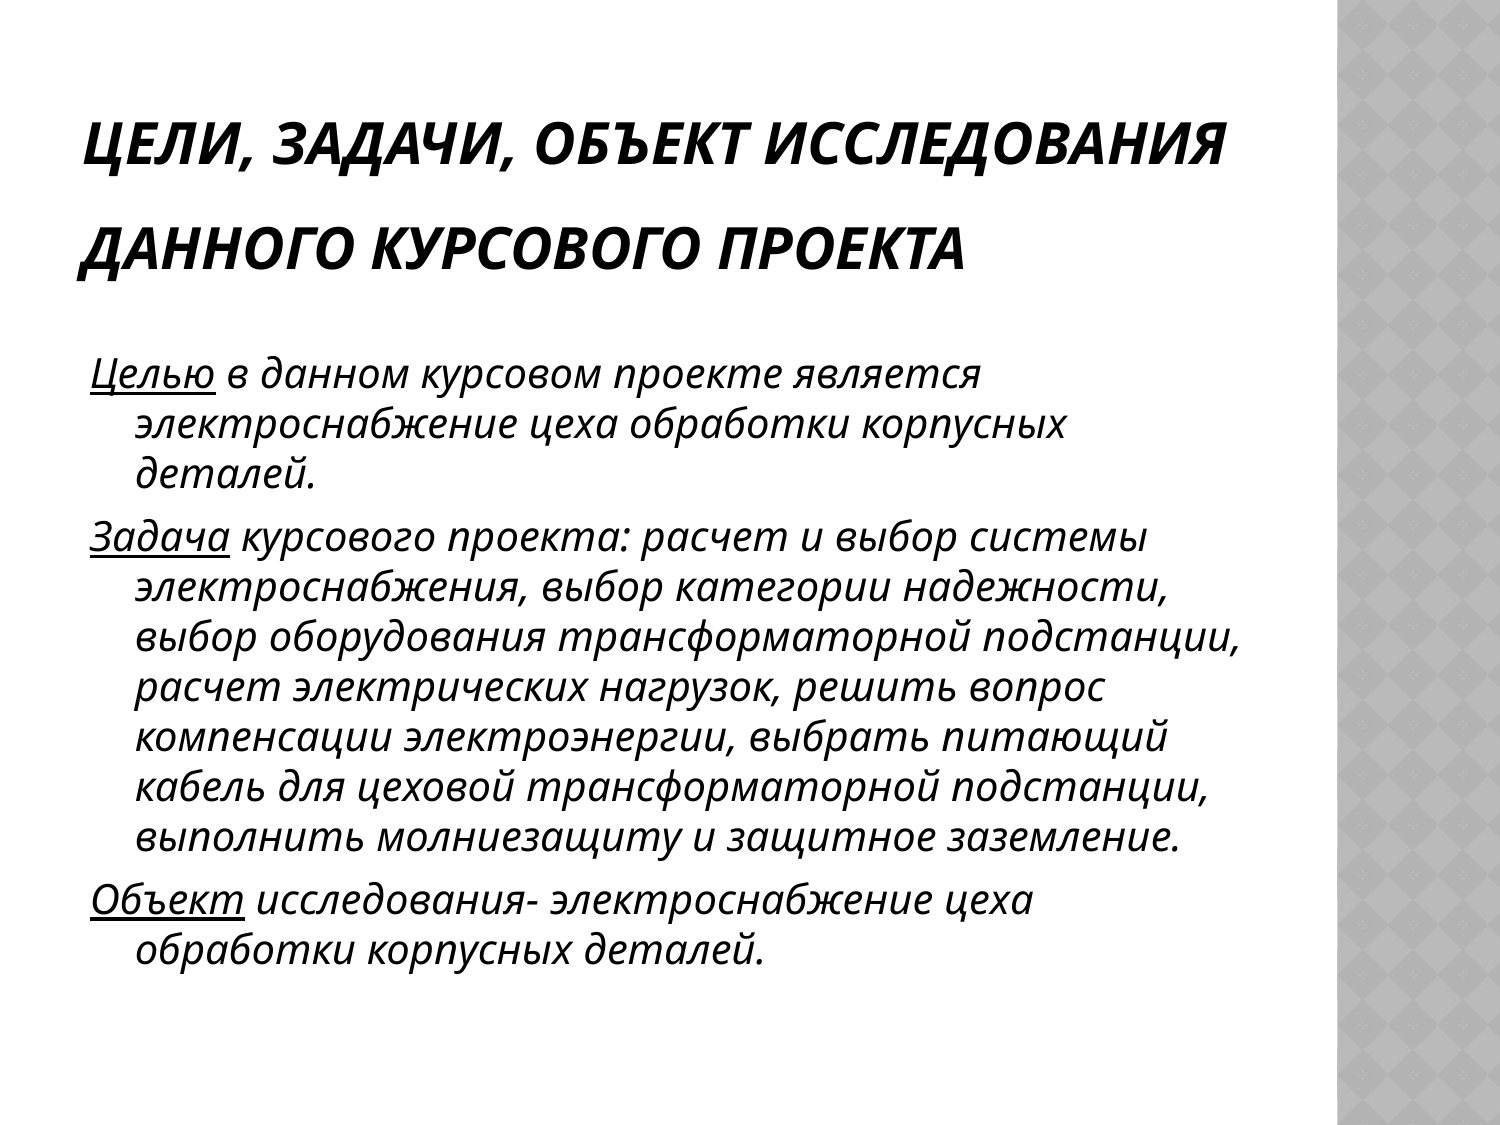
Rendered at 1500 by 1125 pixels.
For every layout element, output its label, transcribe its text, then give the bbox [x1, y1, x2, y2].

title Цели, задачи, объект исследования данного курсового проекта [75, 52, 1263, 282]
list Целью в данном курсовом проекте является электроснабжение цеха обработки корпусных деталей. Задача курсового проекта: расчет и выбор системы электроснабжения, выбор категории надежности, выбор оборудования трансформаторной подстанции, расчет электрических нагрузок, решить вопрос компенсации электроэнергии, выбрать питающий кабель для цеховой трансформаторной подстанции, выполнить молниезащиту и защитное заземление. Объект исследования- электроснабжение цеха обработки корпусных деталей. [75, 339, 1263, 1059]
